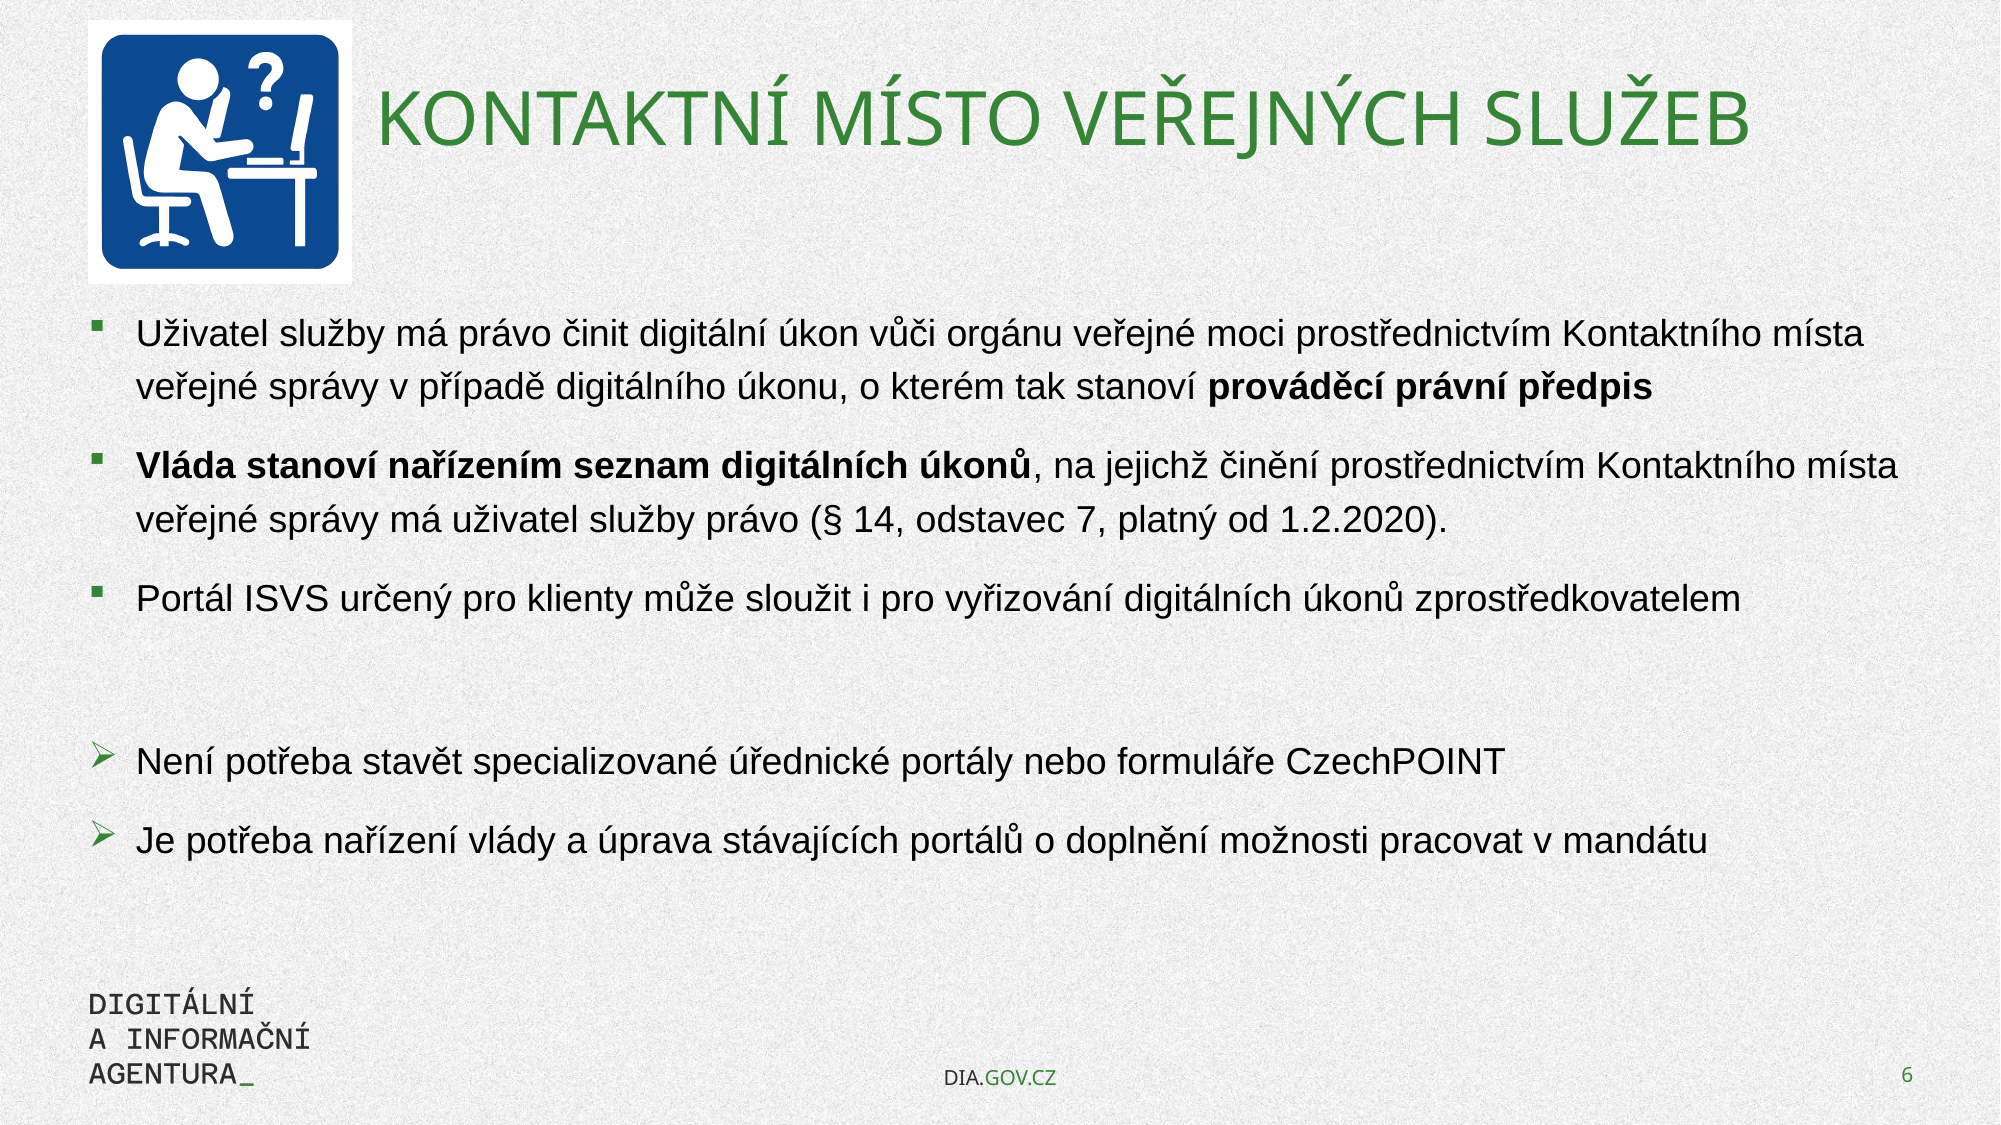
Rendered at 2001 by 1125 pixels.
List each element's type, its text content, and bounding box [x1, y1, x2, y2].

title Kontaktní místo veřejných služeb [375, 70, 1912, 284]
list Uživatel služby má právo činit digitální úkon vůči orgánu veřejné moci prostřednictvím Kontaktního místa veřejné správy v případě digitálního úkonu, o kterém tak stanoví prováděcí právní předpis Vláda stanoví nařízením seznam digitálních úkonů, na jejichž činění prostřednictvím Kontaktního místa veřejné správy má uživatel služby právo (§ 14, odstavec 7, platný od 1.2.2020). Portál ISVS určený pro klienty může sloužit i pro vyřizování digitálních úkonů zprostředkovatelem Není potřeba stavět specializované úřednické portály nebo formuláře CzechPOINT Je potřeba nařízení vlády a úprava stávajících portálů o doplnění možnosti pracovat v mandátu [88, 299, 1912, 980]
footer DIA.GOV.CZ [558, 1037, 1442, 1098]
picture [0, 0, 2001, 1125]
slide_number 6 [1612, 1037, 1928, 1098]
